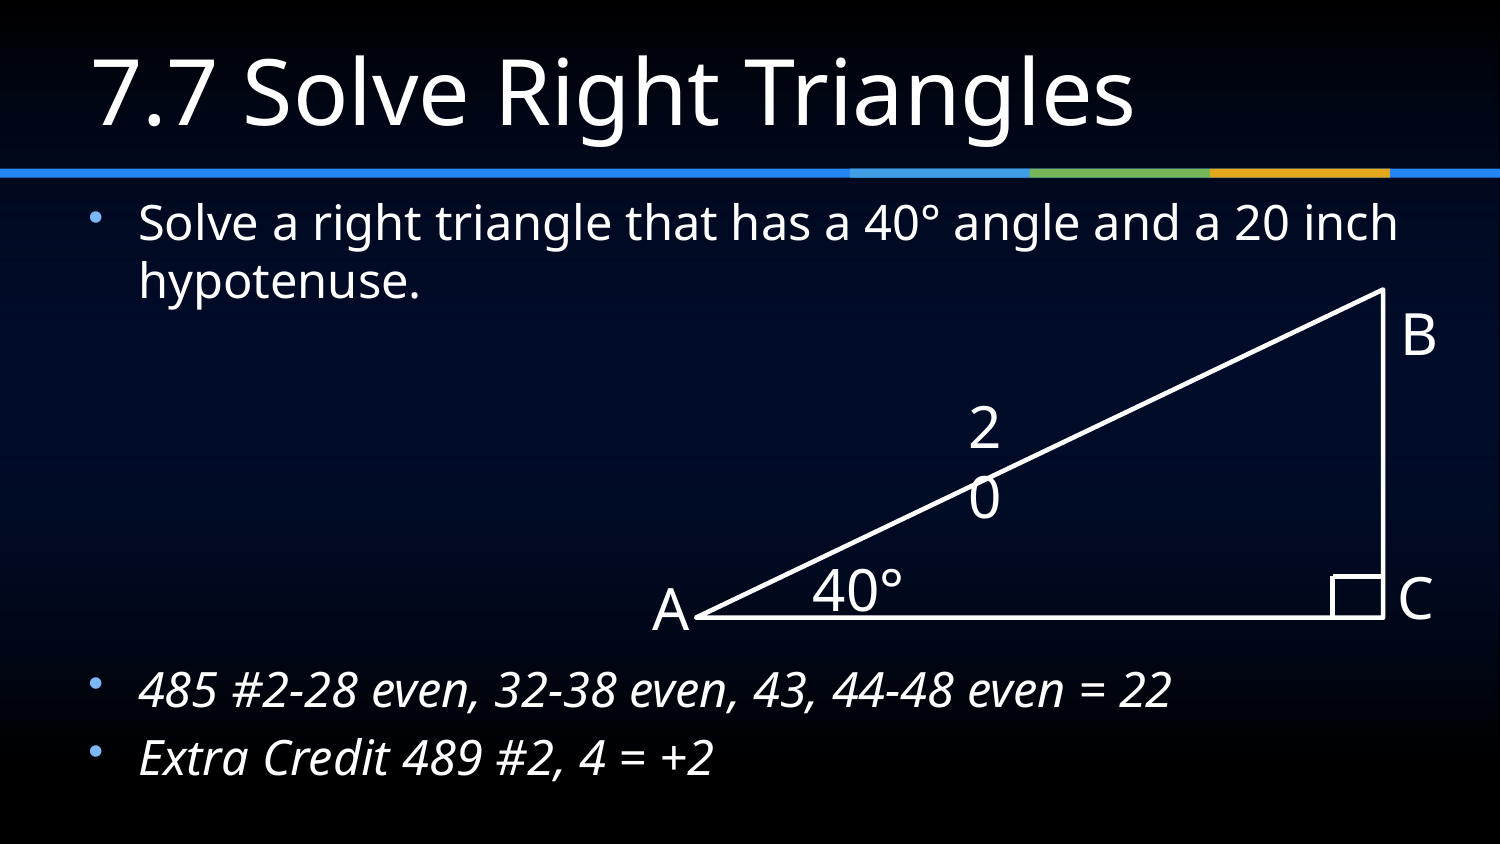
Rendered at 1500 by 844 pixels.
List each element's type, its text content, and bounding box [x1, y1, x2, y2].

title 7.7 Solve Right Triangles [75, 18, 1425, 160]
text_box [636, 289, 1477, 652]
list Solve a right triangle that has a 40° angle and a 20 inch hypotenuse. 485 #2-28 even, 32-38 even, 43, 44-48 even = 22 Extra Credit 489 #2, 4 = +2 [75, 184, 1425, 797]
